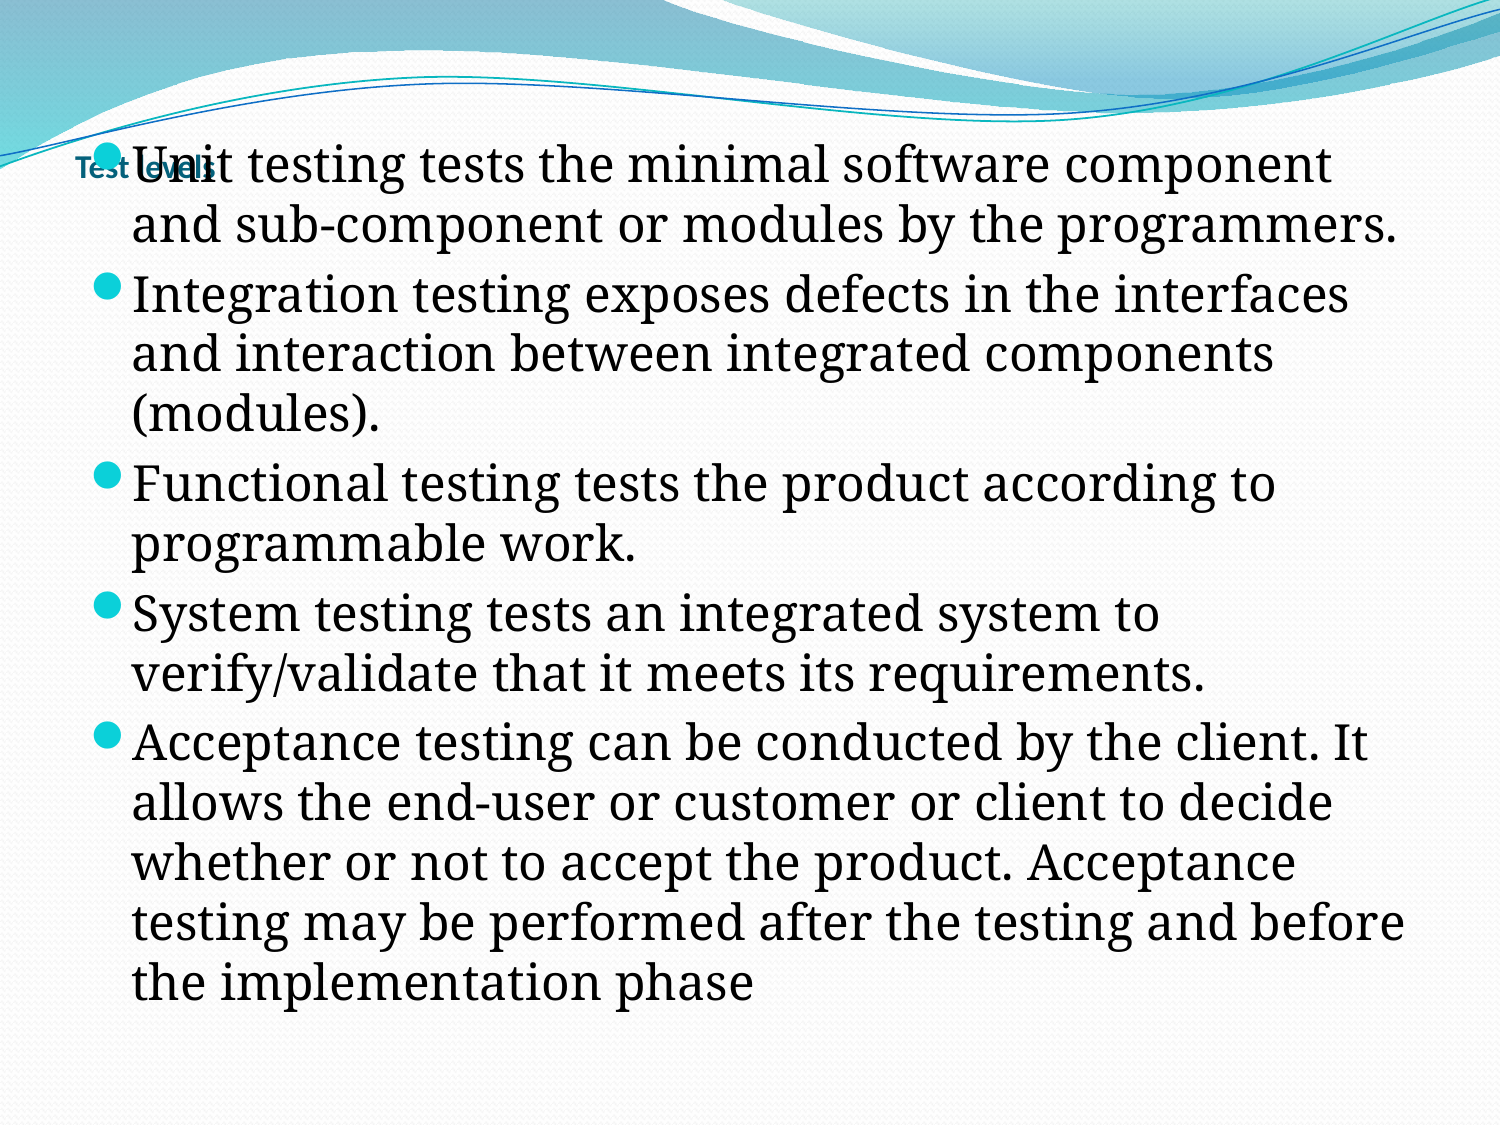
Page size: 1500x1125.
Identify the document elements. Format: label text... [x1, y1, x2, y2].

list Unit testing tests the minimal software component and sub-component or modules by the programmers. Integration testing exposes defects in the interfaces and interaction between integrated components (modules). Functional testing tests the product according to programmable work. System testing tests an integrated system to verify/validate that it meets its requirements. Acceptance testing can be conducted by the client. It allows the end-user or customer or client to decide whether or not to accept the product. Acceptance testing may be performed after the testing and before the implementation phase [75, 125, 1425, 1038]
